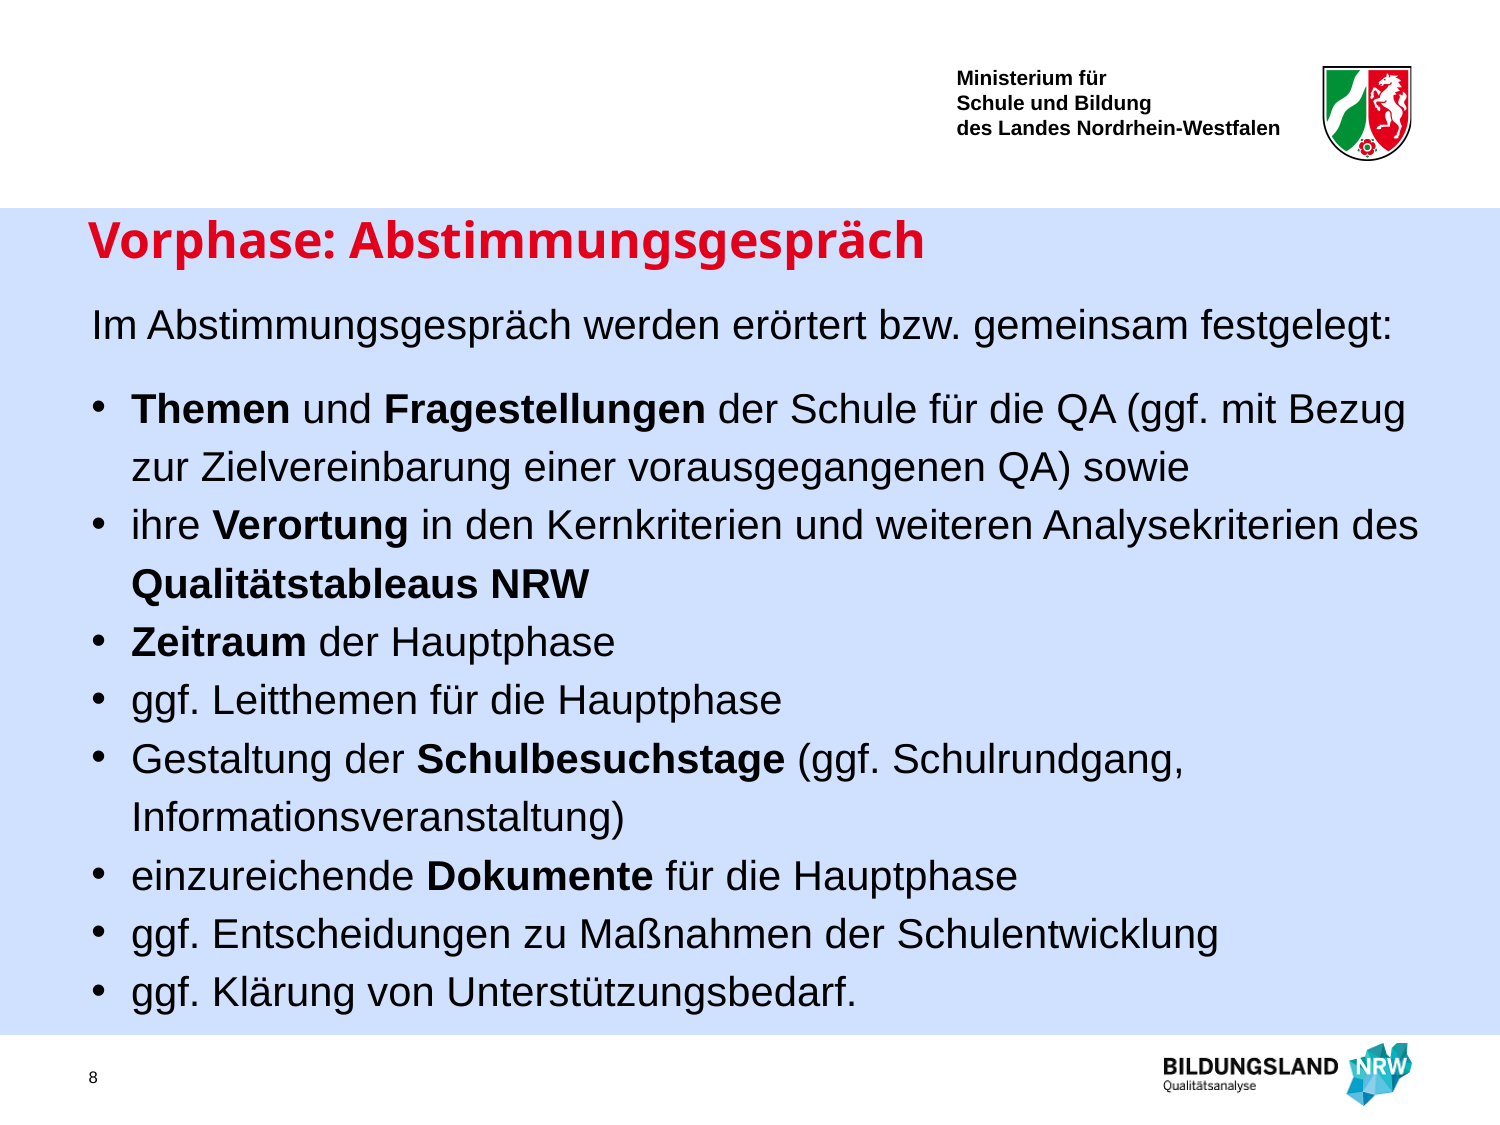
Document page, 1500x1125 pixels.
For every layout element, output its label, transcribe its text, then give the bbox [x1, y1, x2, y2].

text_box Im Abstimmungsgespräch werden erörtert bzw. gemeinsam festgelegt: Themen und Fragestellungen der Schule für die QA (ggf. mit Bezug zur Zielvereinbarung einer vorausgegangenen QA) sowie ihre Verortung in den Kernkriterien und weiteren Analysekriterien des Qualitätstableaus NRW Zeitraum der Hauptphase ggf. Leitthemen für die Hauptphase Gestaltung der Schulbesuchstage (ggf. Schulrundgang, Informationsveranstaltung) einzureichende Dokumente für die Hauptphase ggf. Entscheidungen zu Maßnahmen der Schulentwicklung ggf. Klärung von Unterstützungsbedarf. [76, 290, 1471, 1023]
slide_number 8 [88, 1067, 136, 1124]
picture [1163, 1043, 1412, 1106]
picture [1320, 66, 1412, 161]
title Vorphase: Abstimmungsgespräch [88, 208, 1412, 277]
